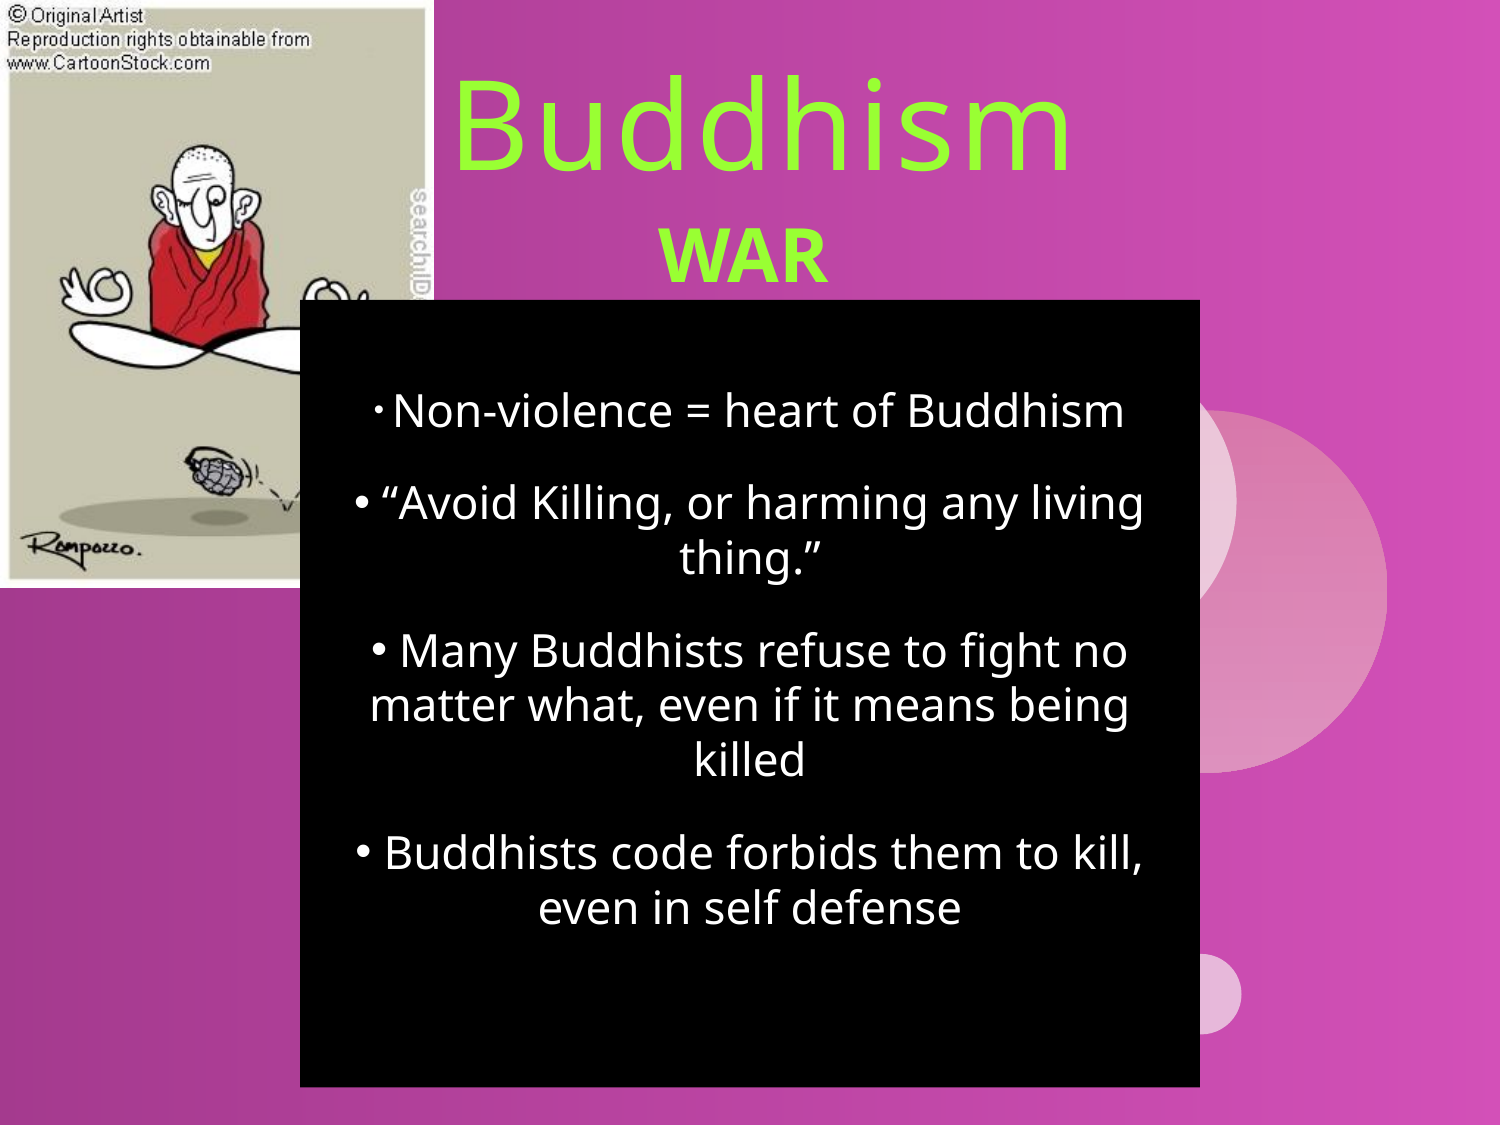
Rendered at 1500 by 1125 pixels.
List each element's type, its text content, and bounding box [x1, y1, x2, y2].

picture [0, 0, 435, 589]
text_box WAR [435, 199, 1113, 305]
title Buddhism [435, 0, 1363, 242]
list Non-violence = heart of Buddhism “Avoid Killing, or harming any living thing.” Many Buddhists refuse to fight no matter what, even if it means being killed Buddhists code forbids them to kill, even in self defense [300, 299, 1200, 1088]
